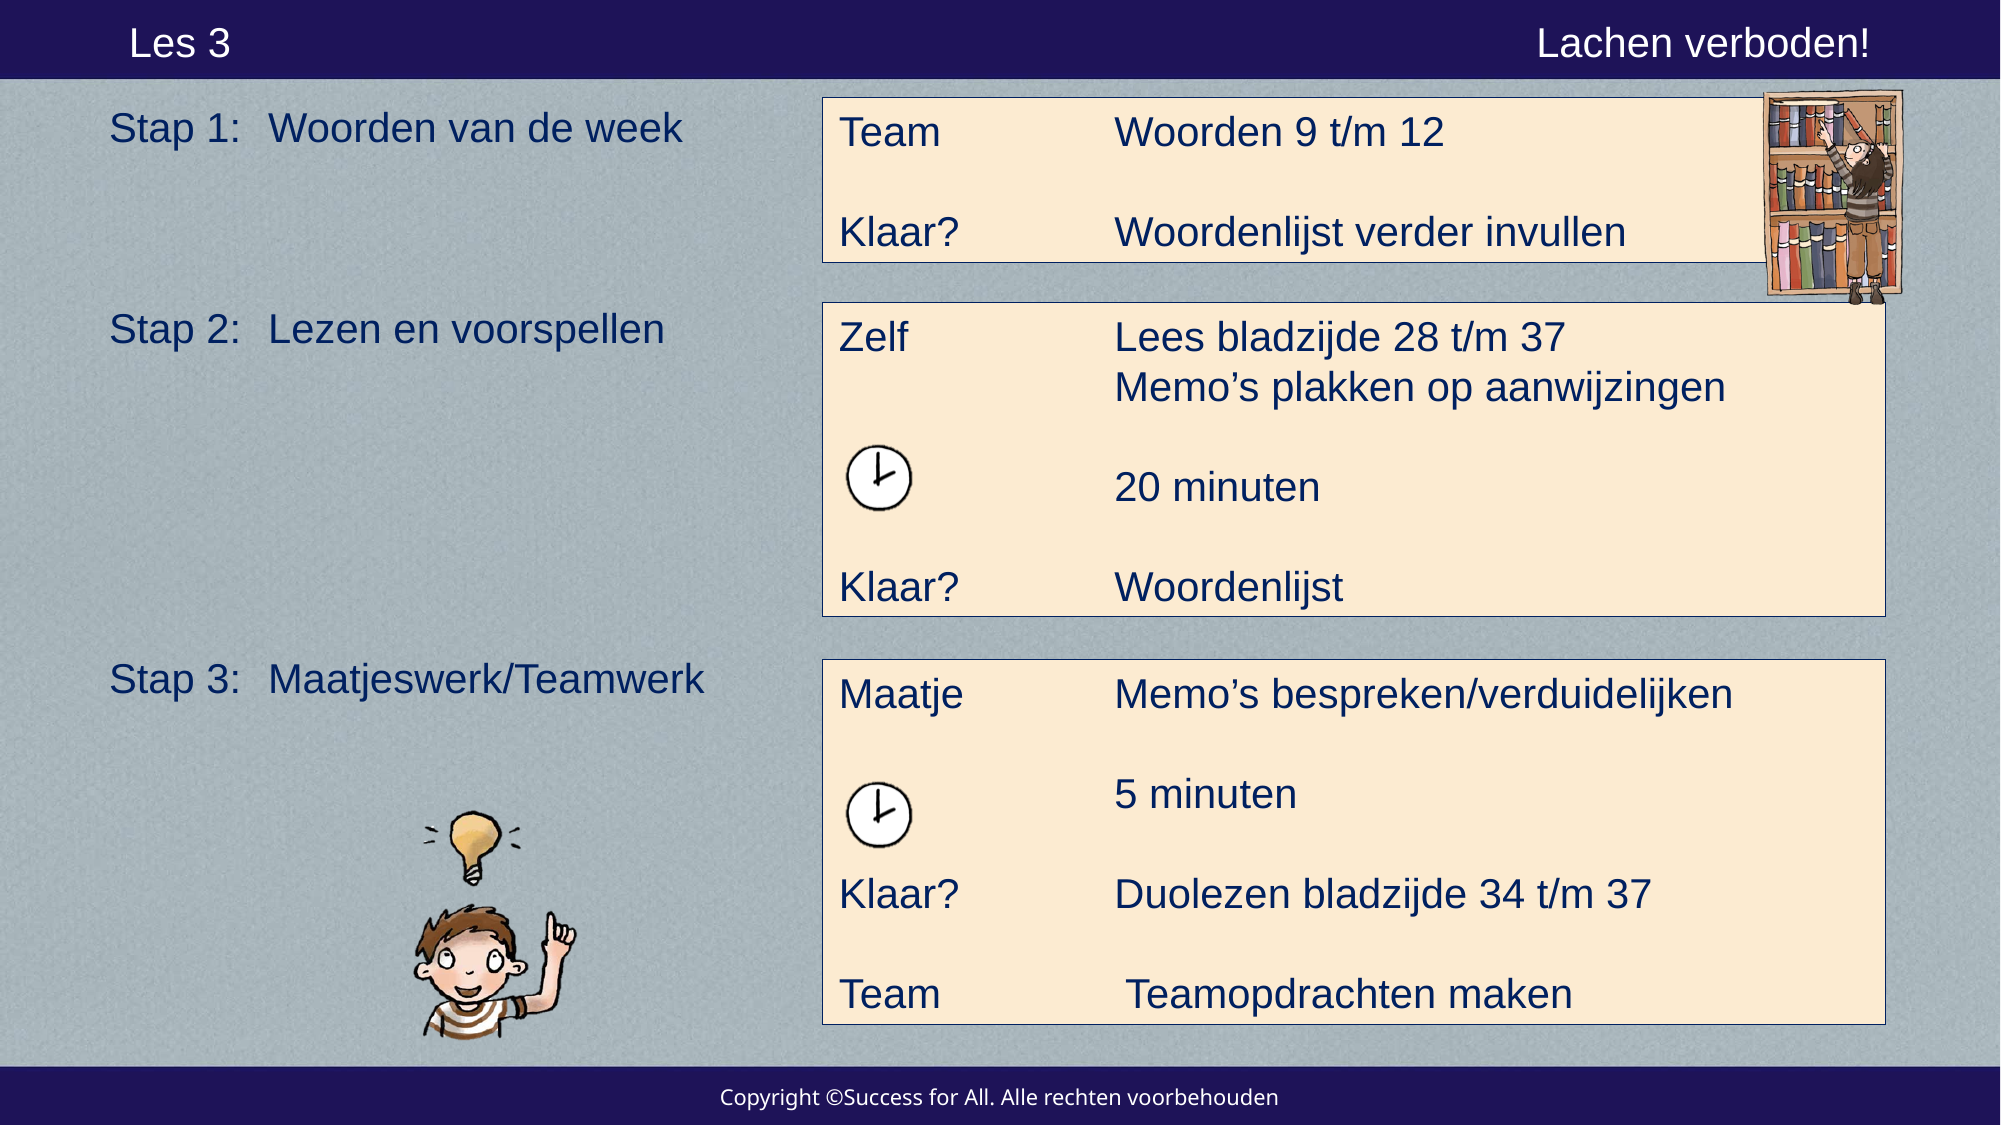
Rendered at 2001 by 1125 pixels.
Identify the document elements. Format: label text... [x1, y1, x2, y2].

text_box Maatje Memo’s bespreken/verduidelijken 5 minuten Klaar? Duolezen bladzijde 34 t/m 37 Team Teamopdrachten maken [822, 659, 1886, 1025]
text_box Team Woorden 9 t/m 12 Klaar? Woordenlijst verder invullen [822, 97, 1748, 263]
text_box Les 3 [114, 8, 354, 73]
text_box Stap 1: Woorden van de week Stap 2: Lezen en voorspellen Stap 3: Maatjeswerk/Teamwerk [94, 93, 887, 709]
text_box Lachen verboden! [999, 8, 1886, 123]
picture [0, 0, 2001, 1125]
text_box Copyright ©Success for All. Alle rechten voorbehouden [0, 1076, 2000, 1125]
text_box Zelf Lees bladzijde 28 t/m 37 Memo’s plakken op aanwijzingen 20 minuten Klaar? Woordenlijst [822, 302, 1886, 617]
